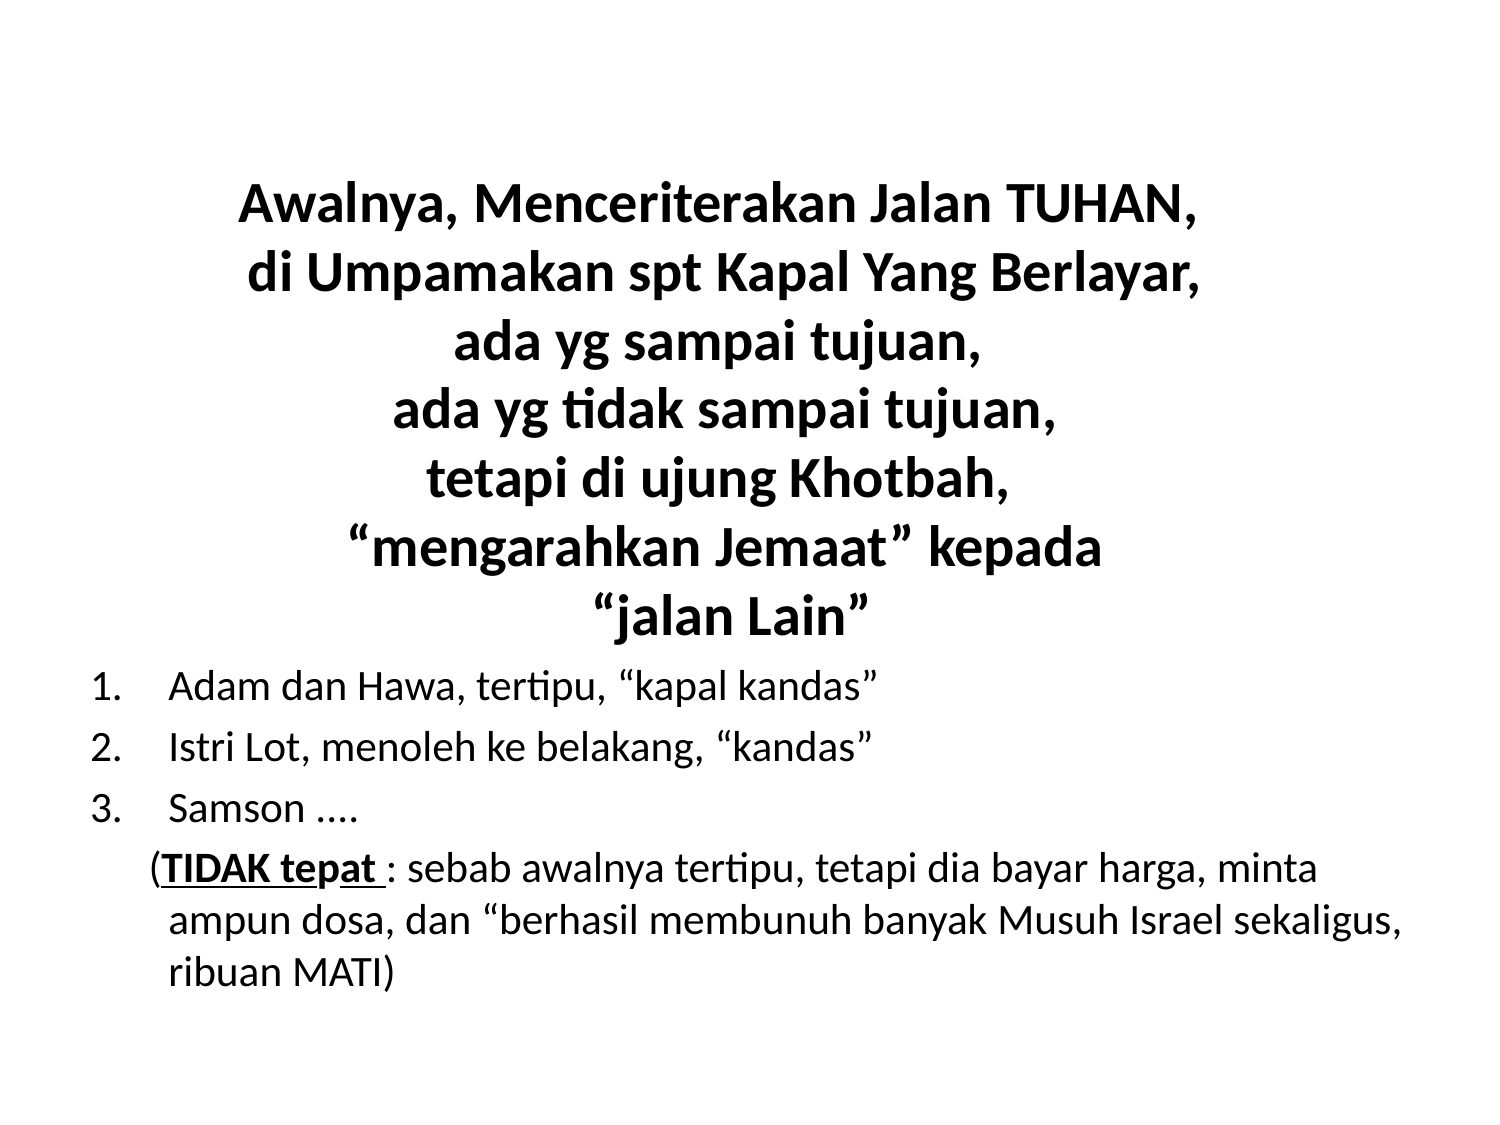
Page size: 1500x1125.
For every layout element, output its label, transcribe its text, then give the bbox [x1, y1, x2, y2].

list Adam dan Hawa, tertipu, “kapal kandas” Istri Lot, menoleh ke belakang, “kandas” Samson .... (TIDAK tepat : sebab awalnya tertipu, tetapi dia bayar harga, minta ampun dosa, dan “berhasil membunuh banyak Musuh Israel sekaligus, ribuan MATI) [75, 650, 1425, 1005]
title Awalnya, Menceriterakan Jalan TUHAN, di Umpamakan spt Kapal Yang Berlayar, ada yg sampai tujuan, ada yg tidak sampai tujuan, tetapi di ujung Khotbah, “mengarahkan Jemaat” kepada “jalan Lain” [50, 312, 1400, 500]
